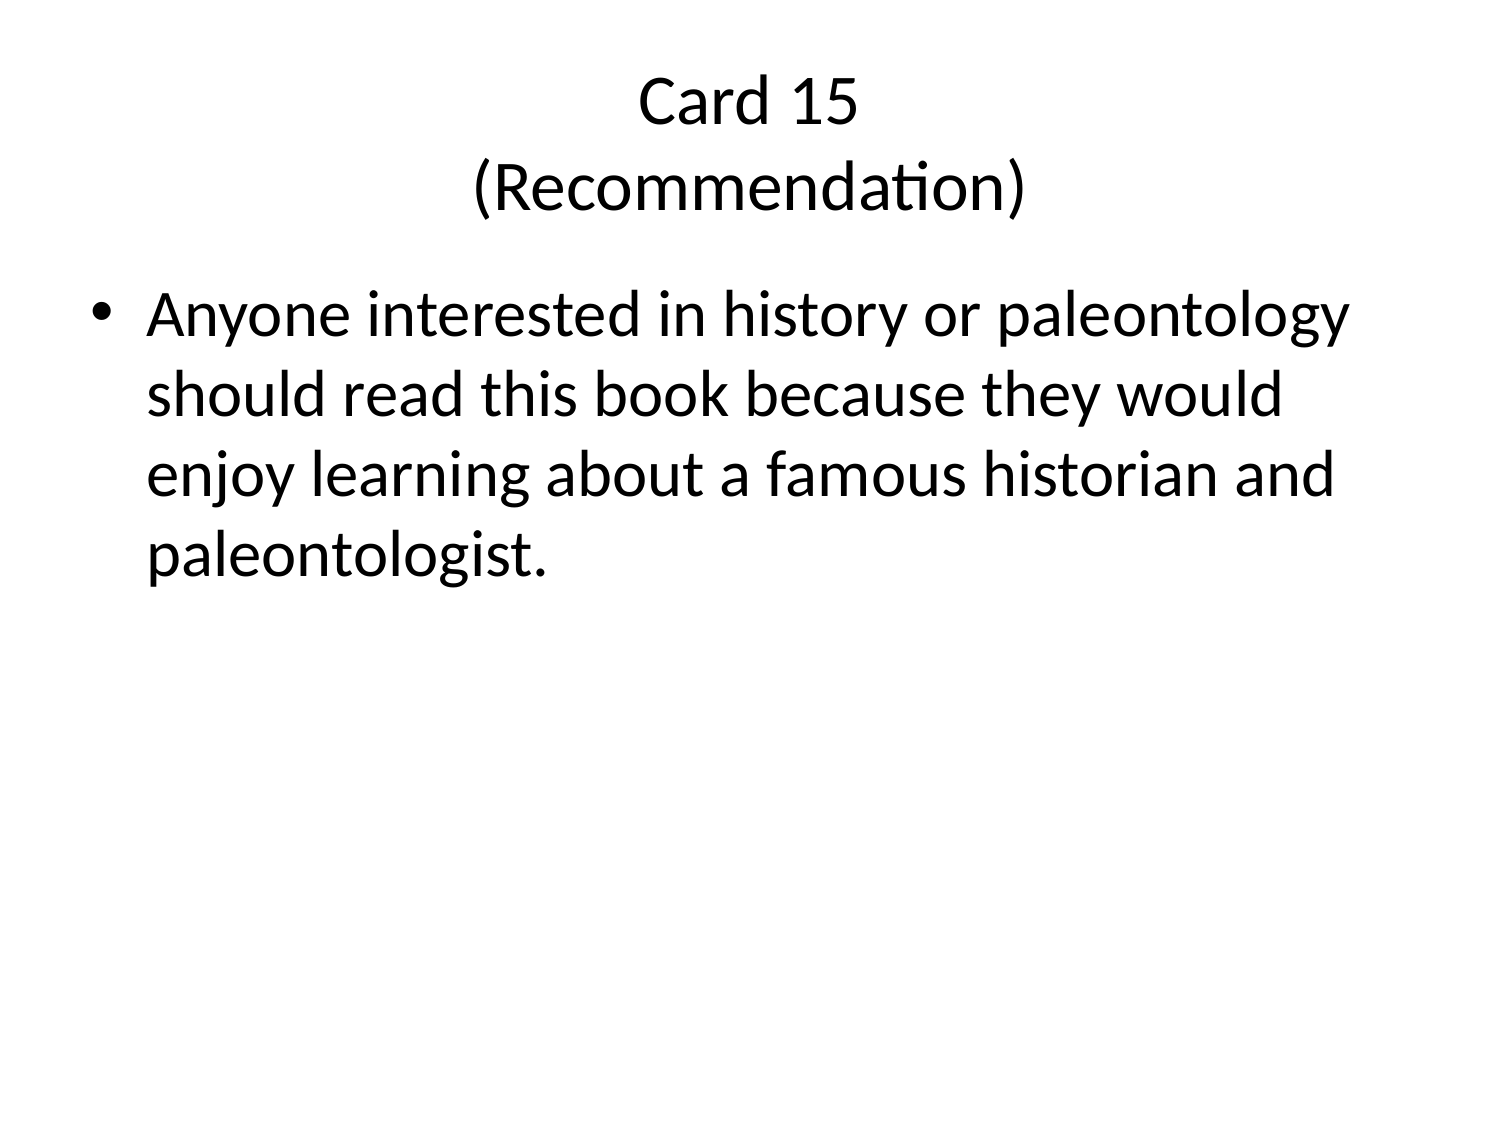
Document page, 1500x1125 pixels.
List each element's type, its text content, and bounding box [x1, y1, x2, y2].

list Anyone interested in history or paleontology should read this book because they would enjoy learning about a famous historian and paleontologist. [75, 262, 1425, 1005]
title Card 15 (Recommendation) [75, 45, 1425, 233]
